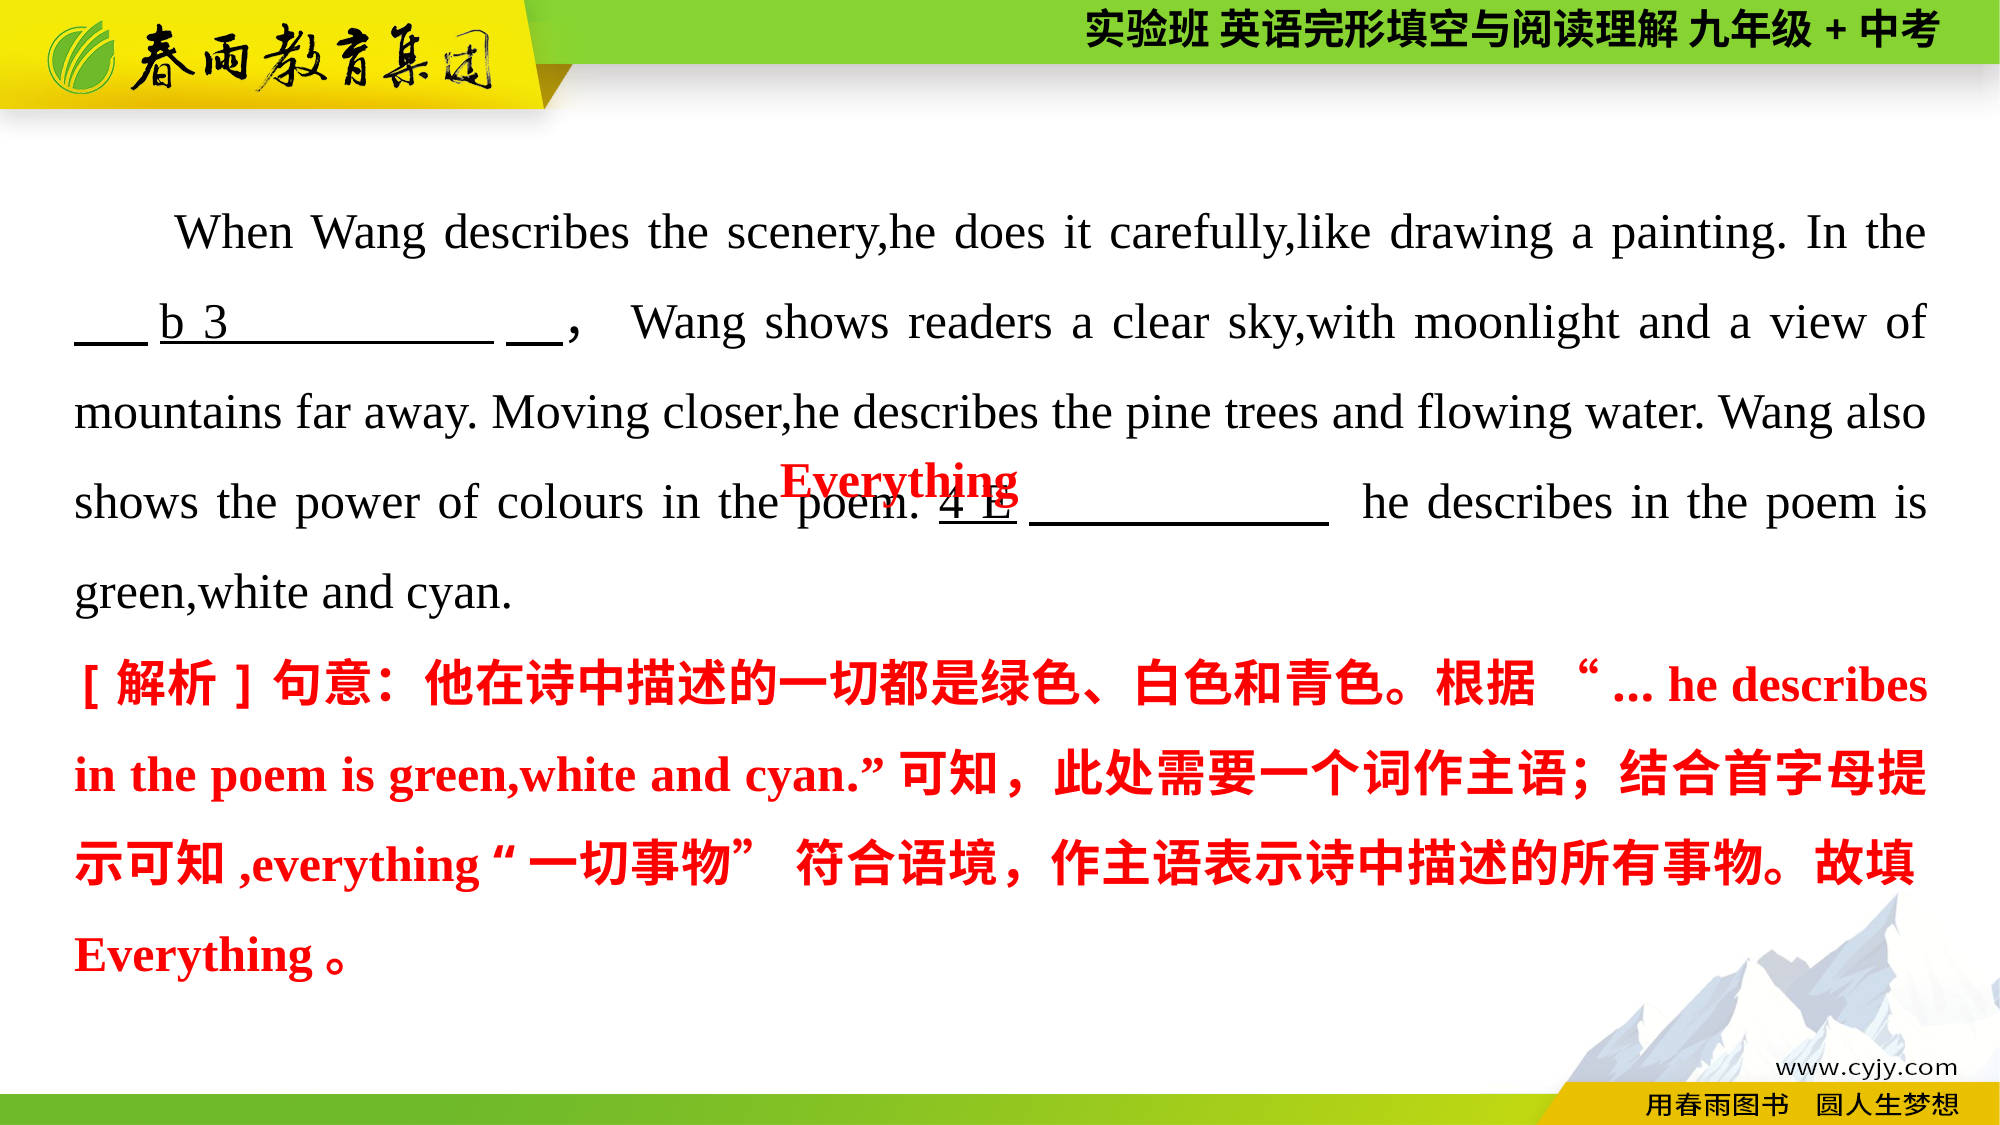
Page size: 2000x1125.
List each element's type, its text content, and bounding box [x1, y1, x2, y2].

list When Wang describes the scenery,he does it carefully,like drawing a painting. In the b 3 ，Wang shows readers a clear sky,with moonlight and a view of mountains far away. Moving closer,he describes the pine trees and flowing water. Wang also shows the power of colours in the poem. 4 E he describes in the poem is green,white and cyan. [59, 160, 1944, 631]
picture [0, 0, 2000, 1125]
text_box Everything [764, 439, 1034, 515]
text_box [解析]句意：他在诗中描述的一切都是绿色、白色和青色。根据 “... he describes in the poem is green,white and cyan.”可知，此处需要一个词作主语；结合首字母提示可知,everything “一切事物” 符合语境，作主语表示诗中描述的所有事物。故填Everything。 [59, 631, 1944, 989]
